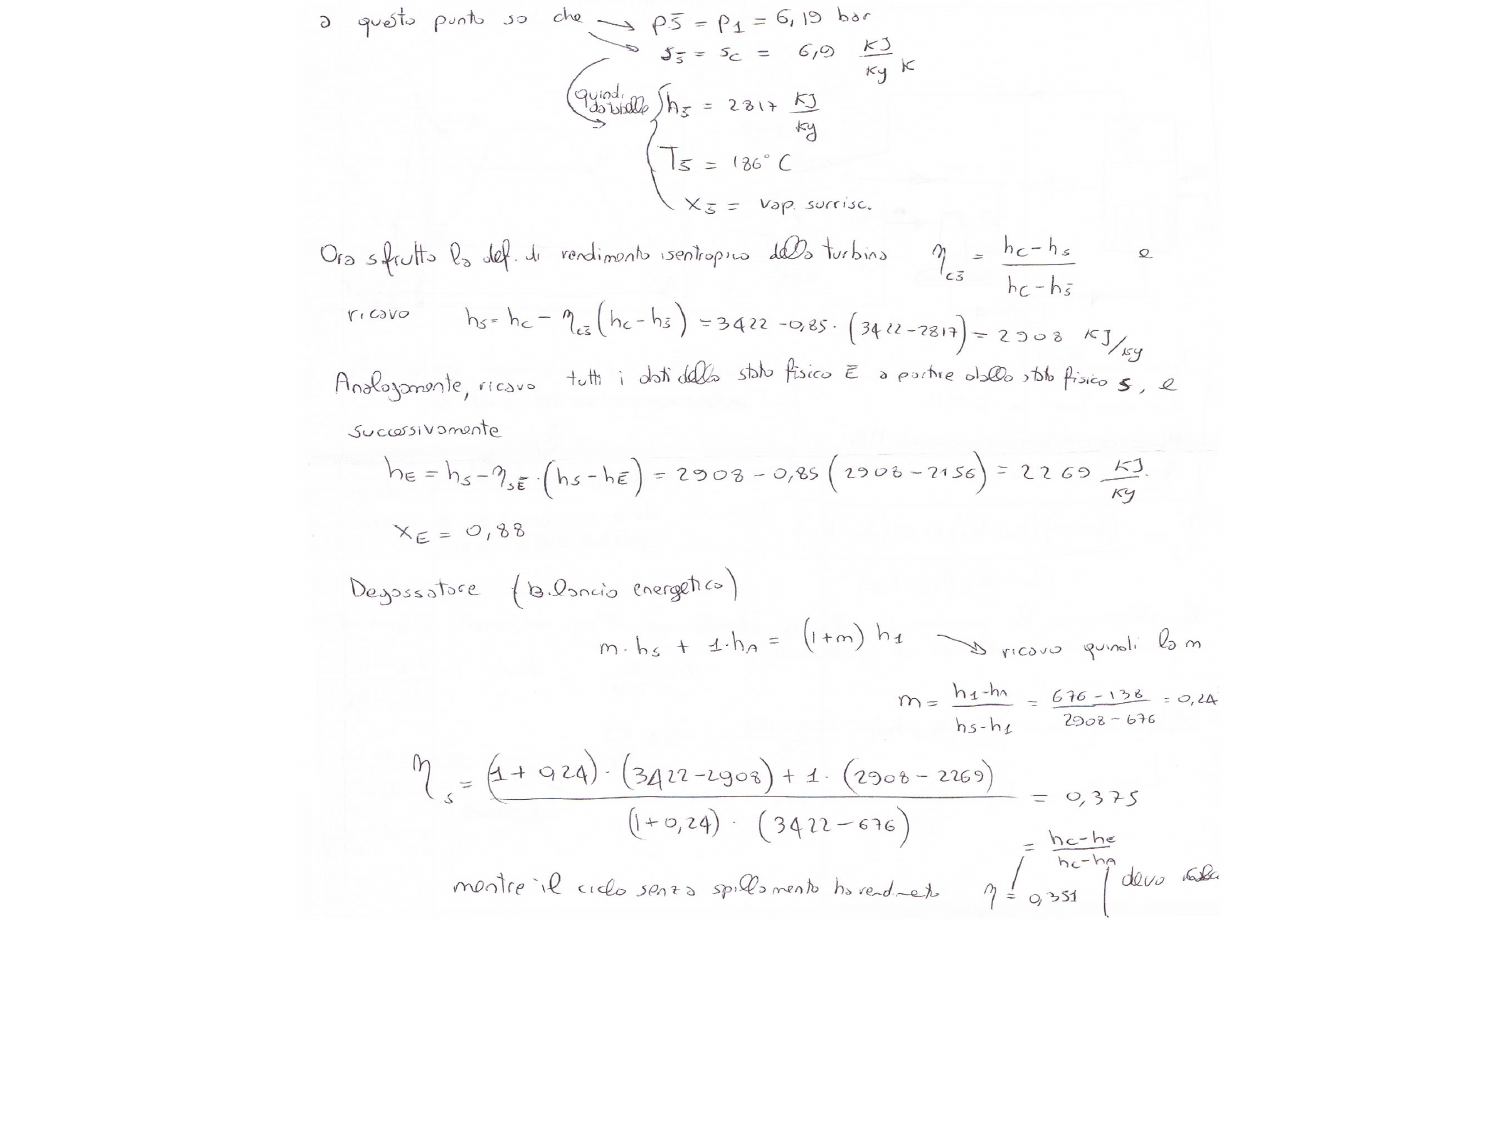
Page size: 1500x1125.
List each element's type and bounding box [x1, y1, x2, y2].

picture [288, 0, 1235, 1125]
